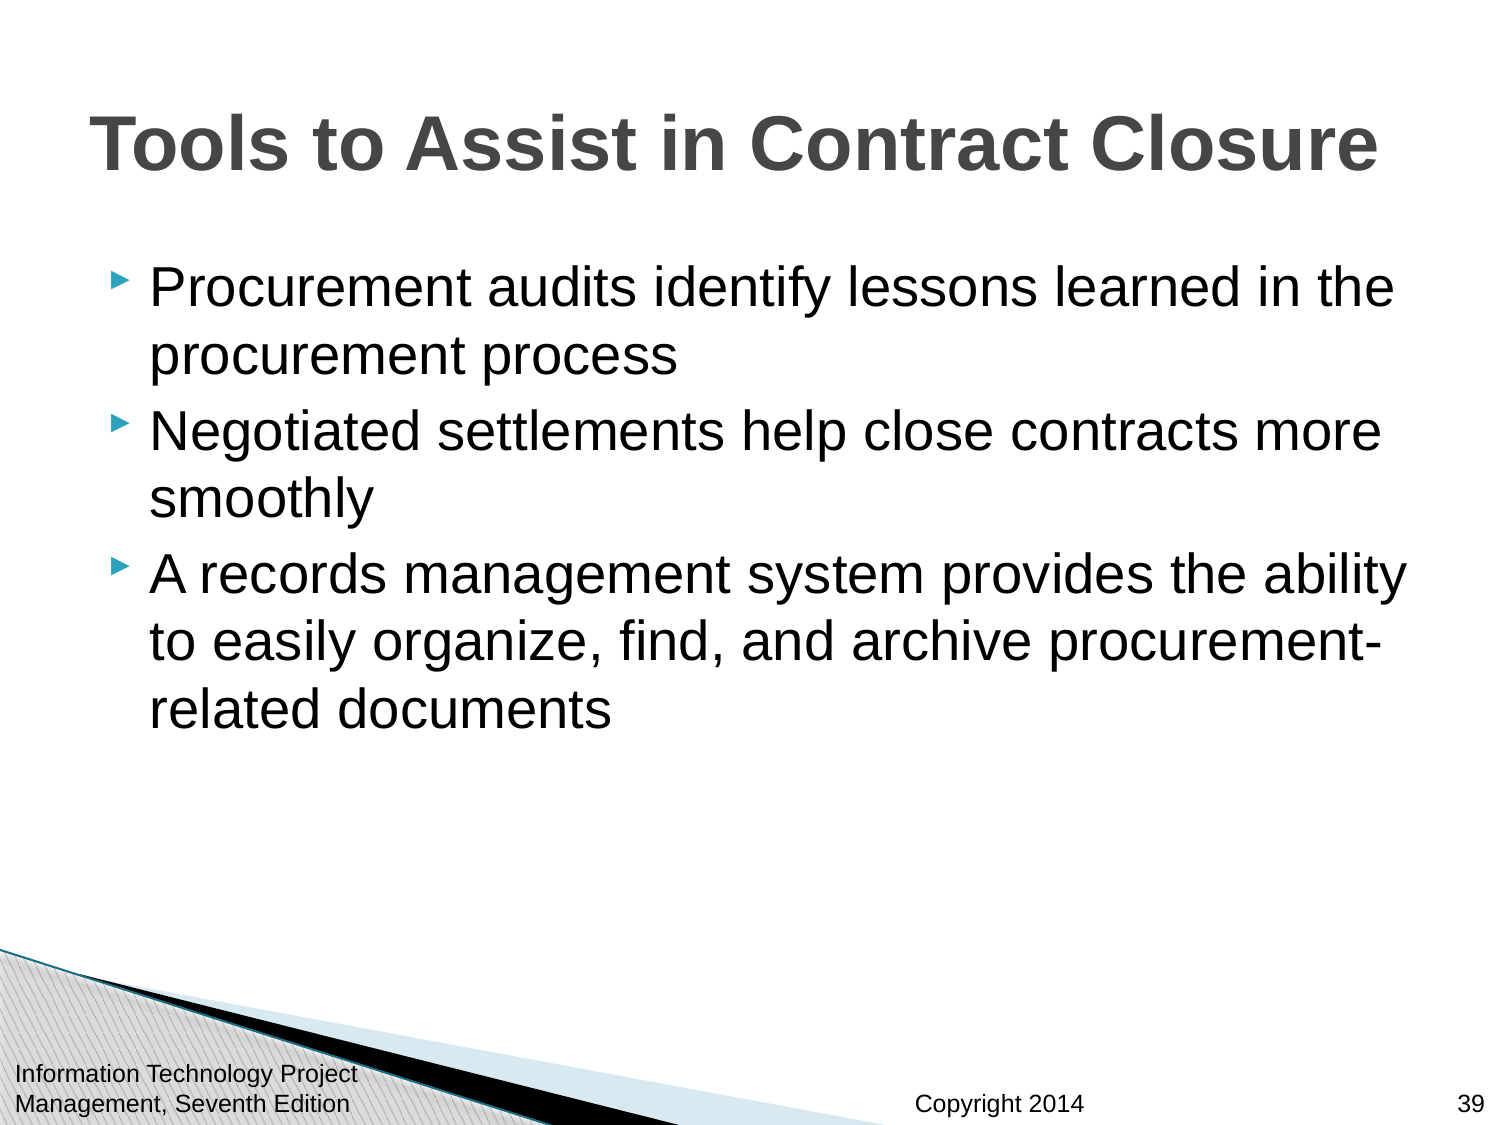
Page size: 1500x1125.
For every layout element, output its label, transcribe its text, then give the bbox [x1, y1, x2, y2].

footer Information Technology Project Management, Seventh Edition [0, 1065, 425, 1125]
list Procurement audits identify lessons learned in the procurement process Negotiated settlements help close contracts more smoothly A records management system provides the ability to easily organize, find, and archive procurement-related documents [74, 242, 1426, 986]
title Tools to Assist in Contract Closure [75, 45, 1425, 233]
slide_number 39 [1408, 1065, 1500, 1125]
